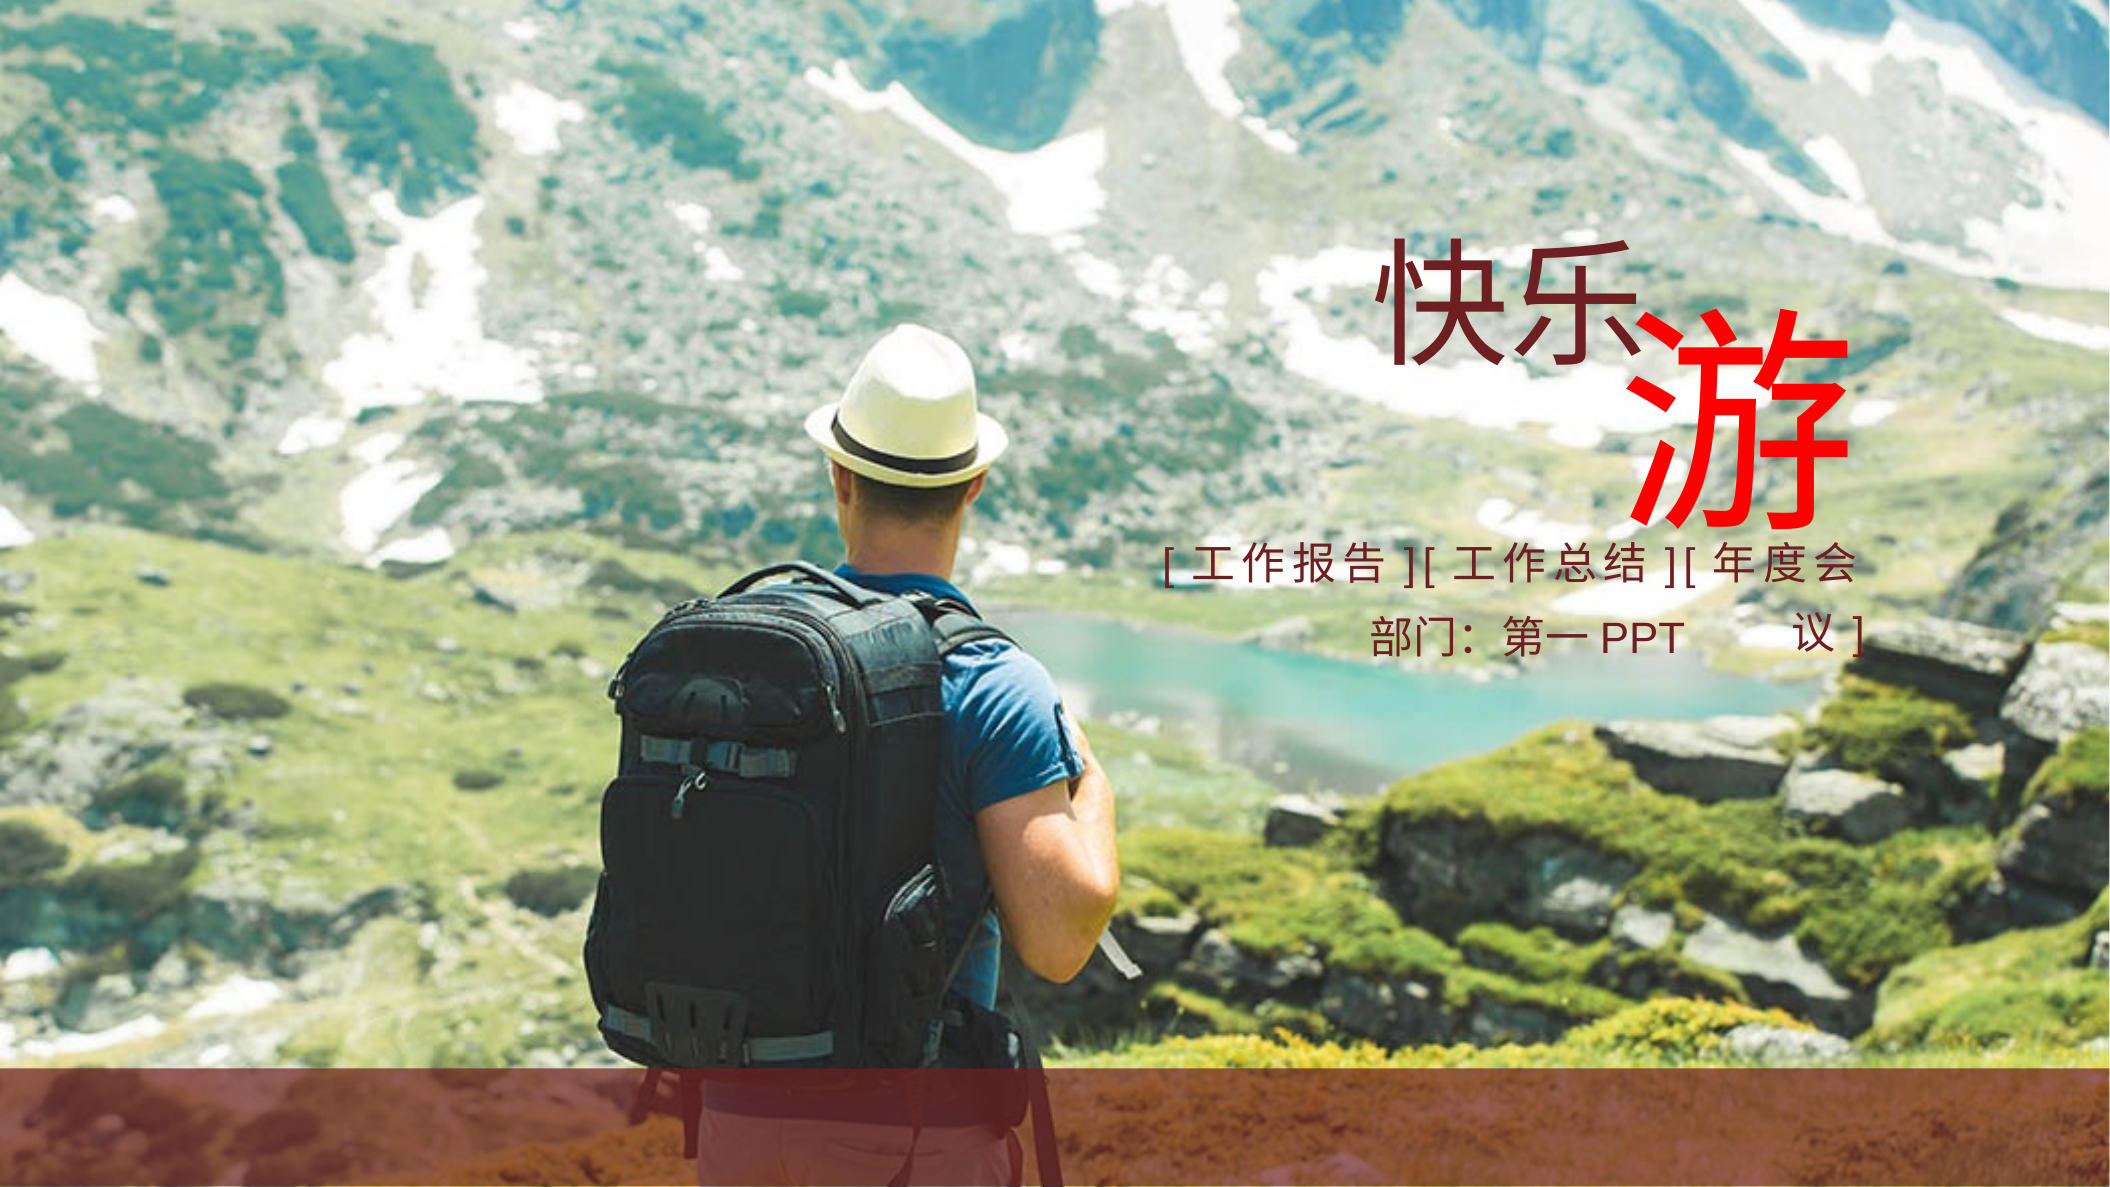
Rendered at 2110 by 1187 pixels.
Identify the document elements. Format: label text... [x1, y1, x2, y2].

text_box 部门：第一PPT [1176, 585, 1879, 670]
text_box [0, 0, 2110, 1067]
text_box [0, 1067, 2110, 1187]
text_box 快乐 [1314, 159, 1705, 390]
text_box 游 [1538, 177, 1936, 566]
text_box [工作报告][工作总结][年度会议] [1090, 513, 1880, 665]
